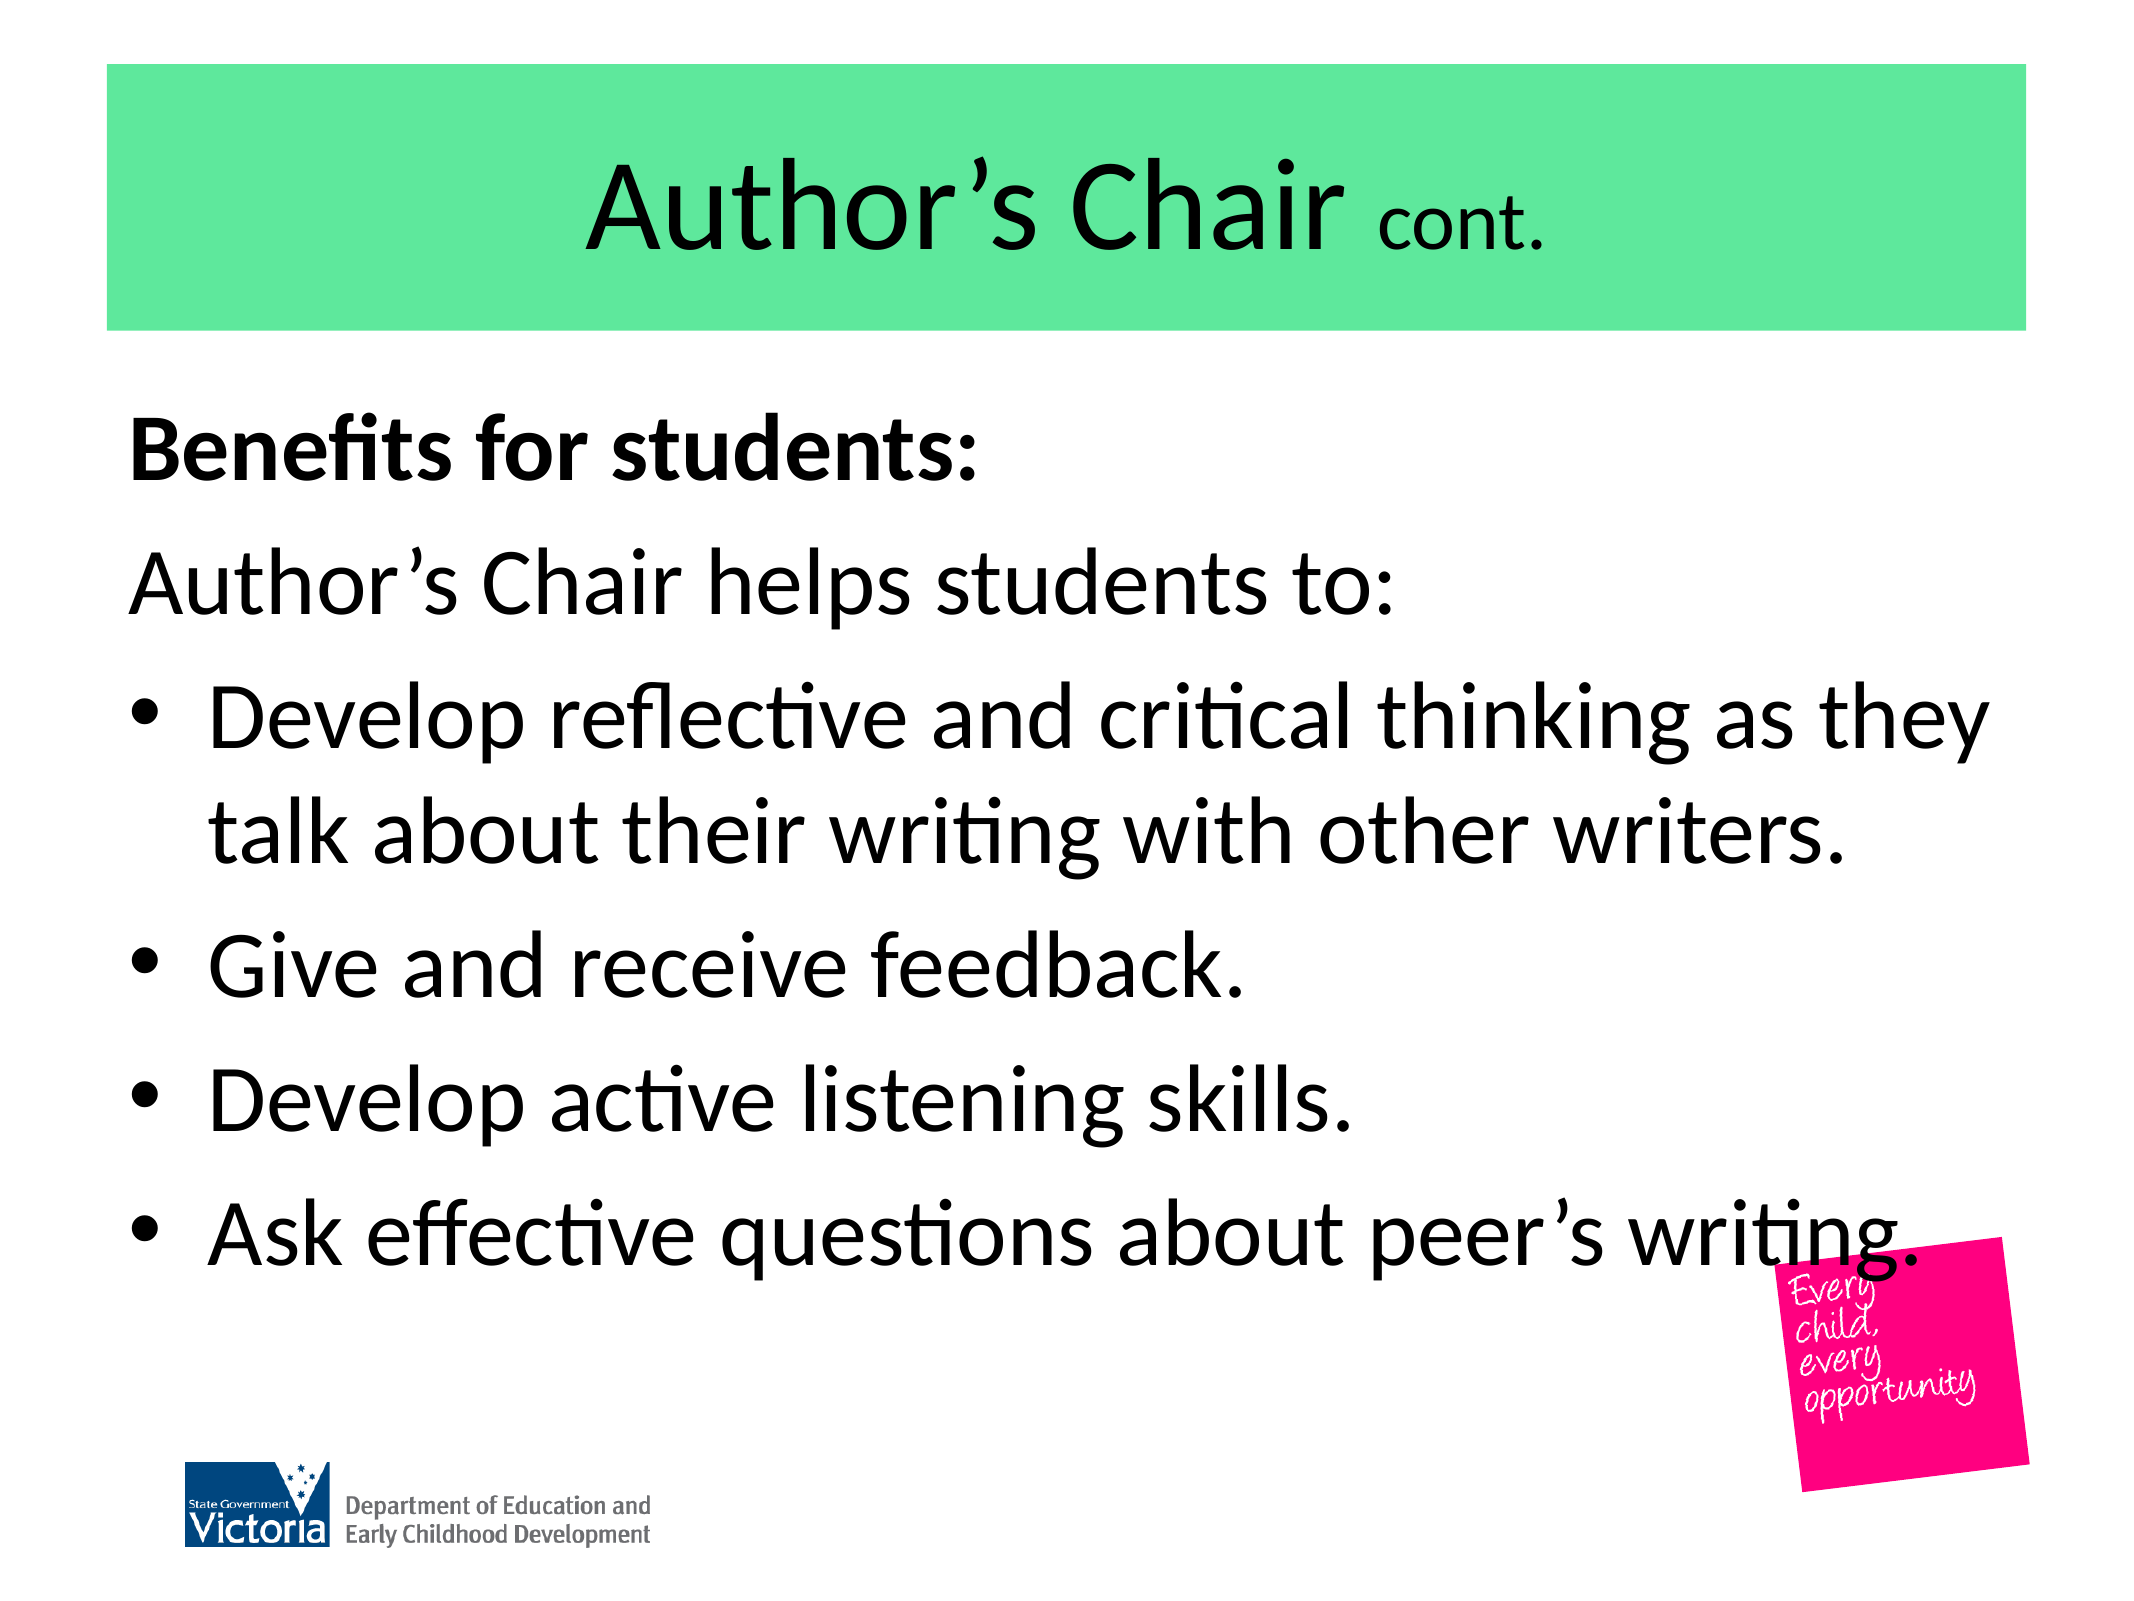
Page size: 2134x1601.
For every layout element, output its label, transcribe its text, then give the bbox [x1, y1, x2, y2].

list Benefits for students: Author’s Chair helps students to: Develop reflective and critical thinking as they talk about their writing with other writers. Give and receive feedback. Develop active listening skills. Ask effective questions about peer’s writing. [106, 373, 2027, 1430]
picture [1795, 1430, 2030, 1493]
title Author’s Chair cont. [106, 63, 2027, 331]
picture [185, 1462, 650, 1548]
